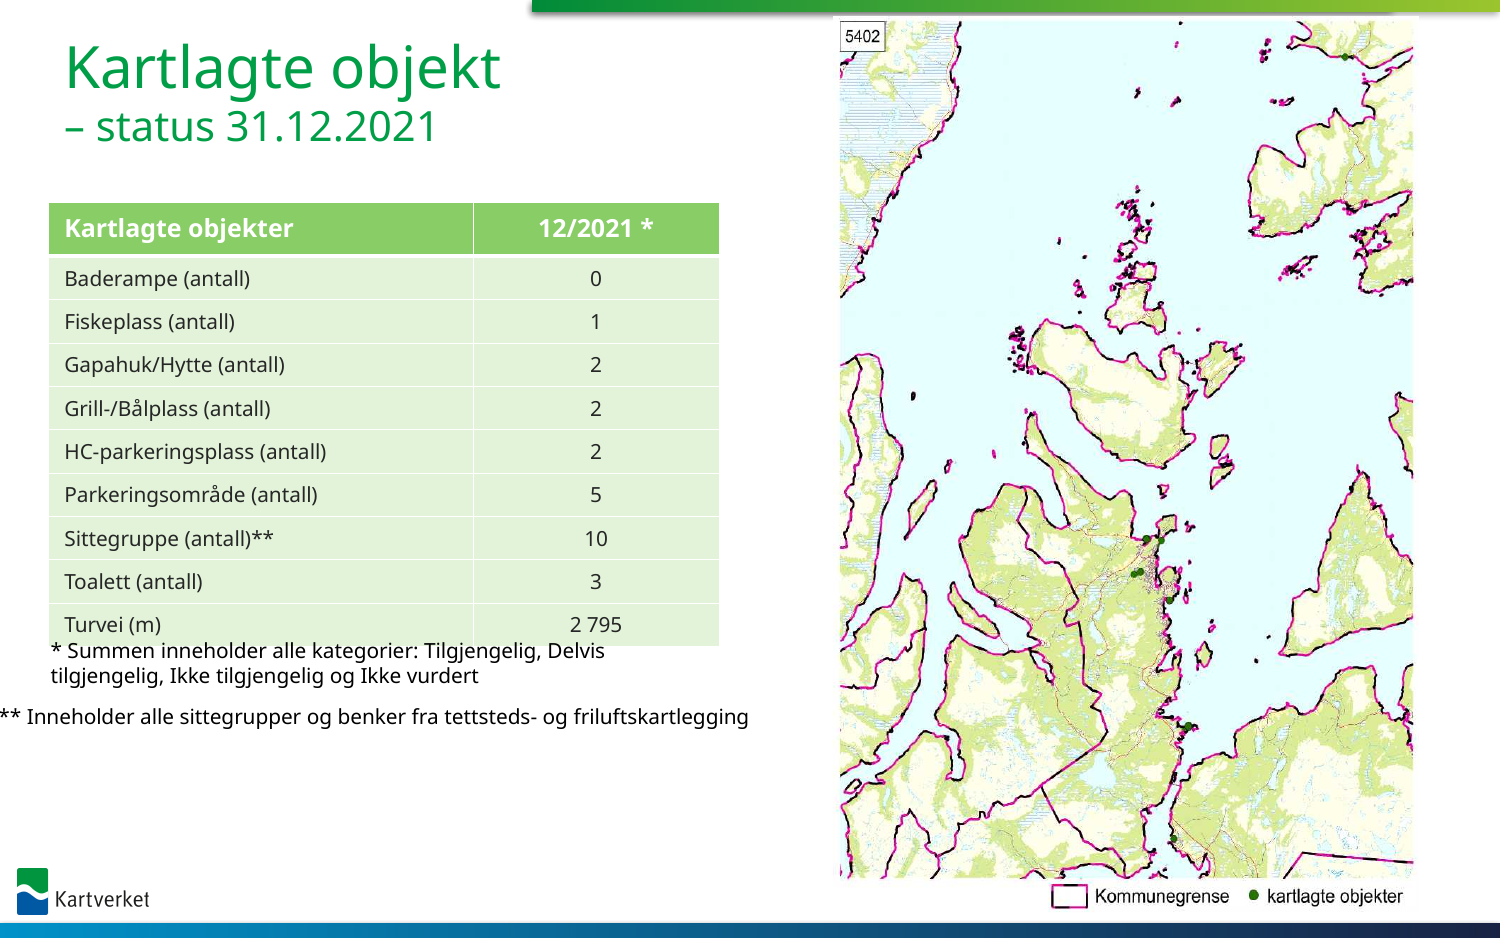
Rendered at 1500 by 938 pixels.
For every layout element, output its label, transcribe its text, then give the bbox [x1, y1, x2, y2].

table_header Kartlagte objekter [49, 203, 473, 254]
table_cell 2 [474, 344, 719, 386]
table_cell Toalett (antall) [49, 560, 473, 603]
table_header 12/2021 * [474, 203, 719, 254]
table_cell Gapahuk/Hytte (antall) [49, 344, 473, 386]
table_cell Sittegruppe (antall)** [49, 517, 473, 559]
text_box Kartlagte objekt – status 31.12.2021 [1424, 26, 1431, 158]
table_cell Fiskeplass (antall) [49, 300, 473, 343]
table_cell Turvei (m) [49, 604, 473, 630]
table_cell HC-parkeringsplass (antall) [49, 430, 473, 473]
table_cell 2 795 [474, 604, 719, 630]
table_cell 5 [474, 474, 719, 516]
table_cell Grill-/Bålplass (antall) [49, 387, 473, 429]
table_cell 0 [474, 258, 719, 299]
table_cell 1 [474, 300, 719, 343]
table_cell 3 [474, 560, 719, 603]
table_cell 10 [474, 517, 719, 559]
text_box ** Inneholder alle sittegrupper og benker fra tettsteds- og friluftskartlegging [0, 696, 765, 736]
text_box * Summen inneholder alle kategorier: Tilgjengelig, Delvis tilgjengelig, Ikke tilgjengelig og Ikke vurdert [35, 630, 721, 696]
picture [833, 16, 1419, 913]
text_box Kartlagte objekt – status 31.12.2021 [49, 26, 828, 158]
table_cell 2 [474, 387, 719, 429]
table_cell Baderampe (antall) [49, 258, 473, 299]
table_cell Parkeringsområde (antall) [49, 474, 473, 516]
table_cell 2 [474, 430, 719, 473]
